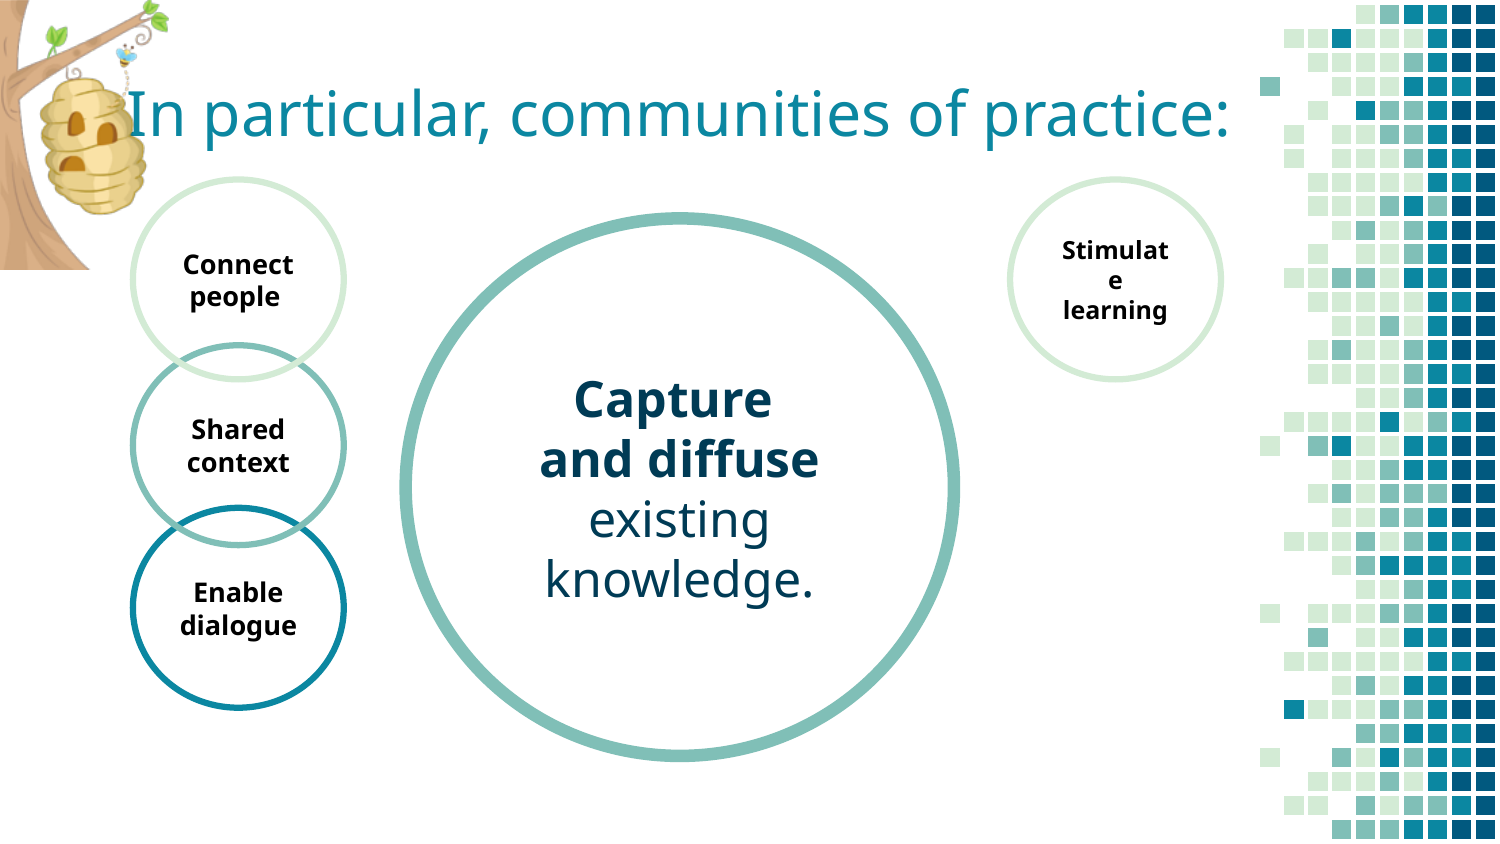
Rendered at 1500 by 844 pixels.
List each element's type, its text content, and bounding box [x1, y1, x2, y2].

text_box Enable dialogue [132, 527, 344, 708]
text_box Capture and diffuse existing knowledge. [405, 218, 954, 756]
title In particular, communities of practice: [173, 58, 1255, 165]
picture [0, 0, 169, 270]
text_box Connect people [132, 179, 344, 380]
text_box Shared context [132, 362, 344, 546]
text_box Stimulate learning [1010, 179, 1221, 380]
